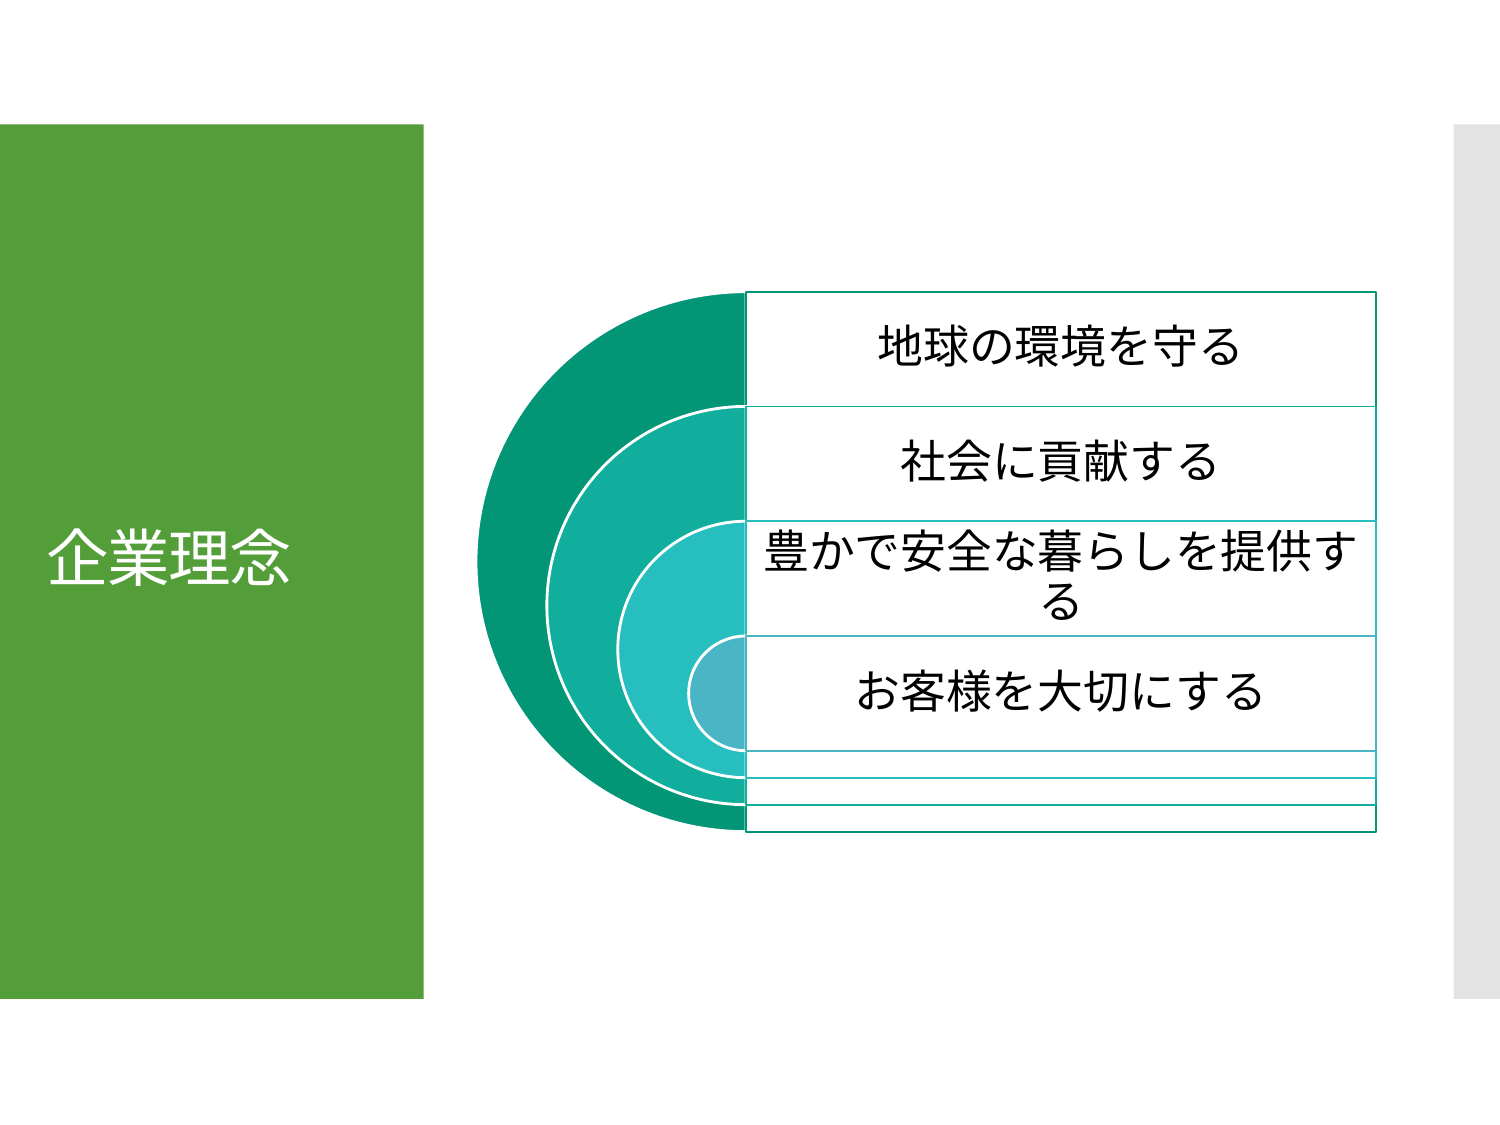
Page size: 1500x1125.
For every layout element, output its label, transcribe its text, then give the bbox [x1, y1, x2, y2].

title 企業理念 [31, 184, 394, 940]
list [475, 141, 1377, 982]
